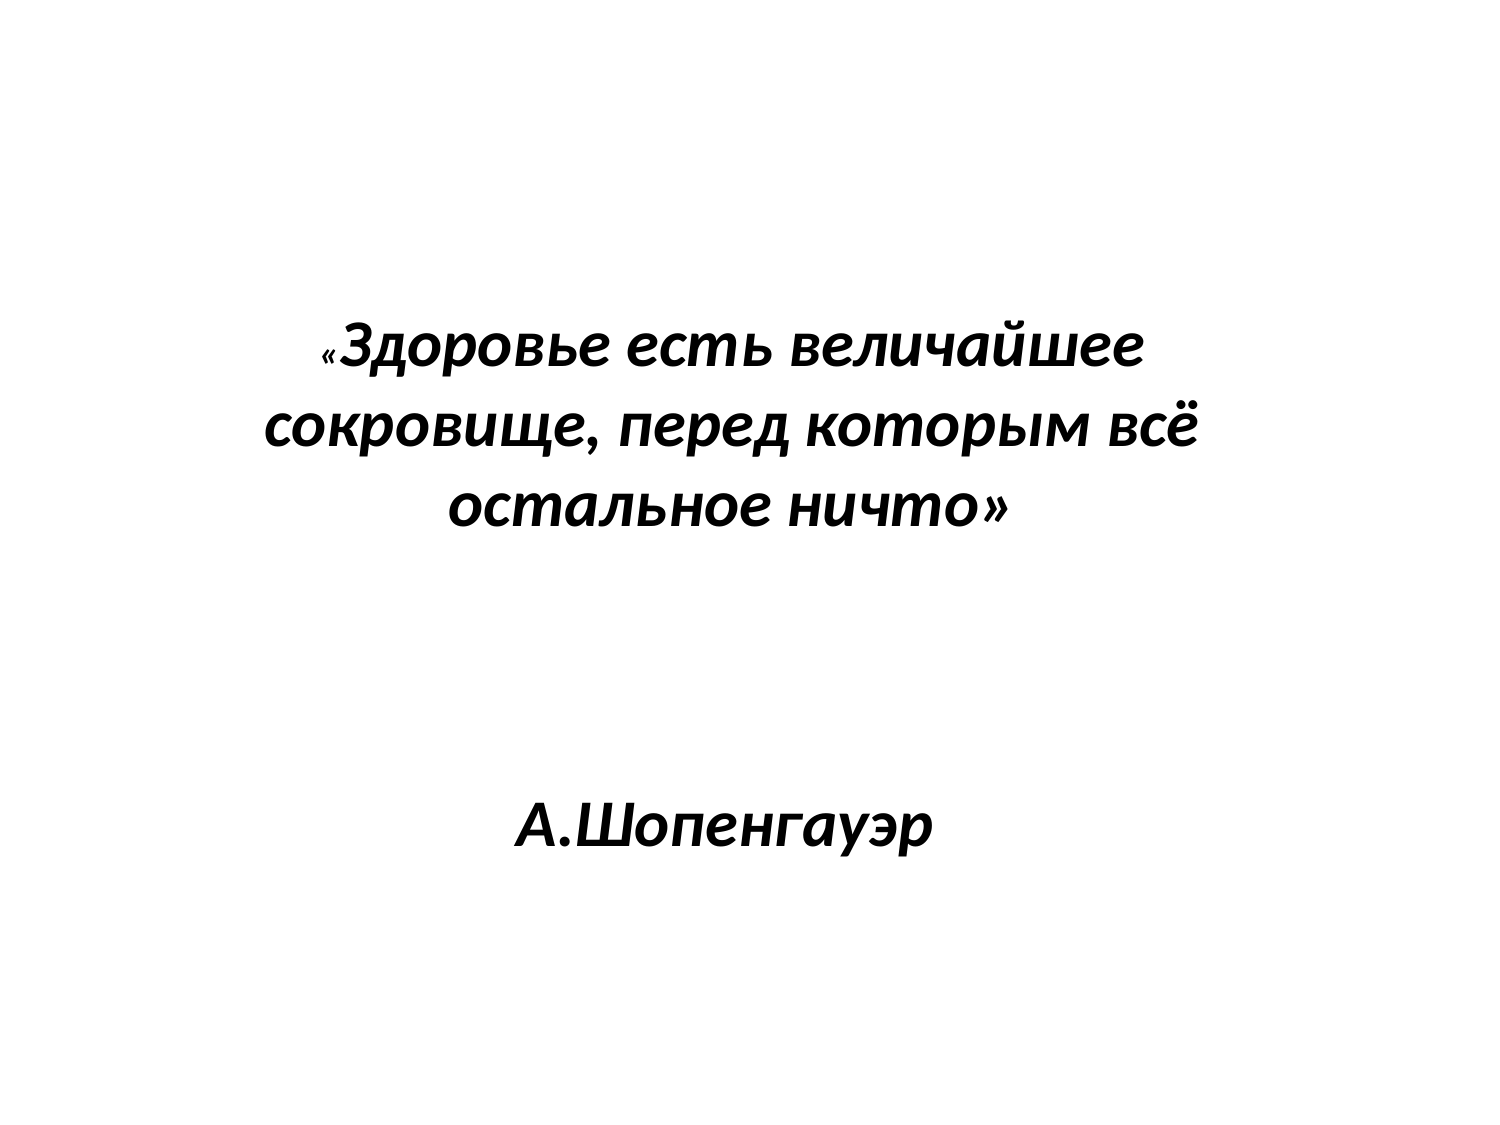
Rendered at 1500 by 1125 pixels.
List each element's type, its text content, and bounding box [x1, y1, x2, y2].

text_box «Здоровье есть величайшее сокровище, перед которым всё остальное ничто» А.Шопенгауэр [140, 292, 1325, 868]
